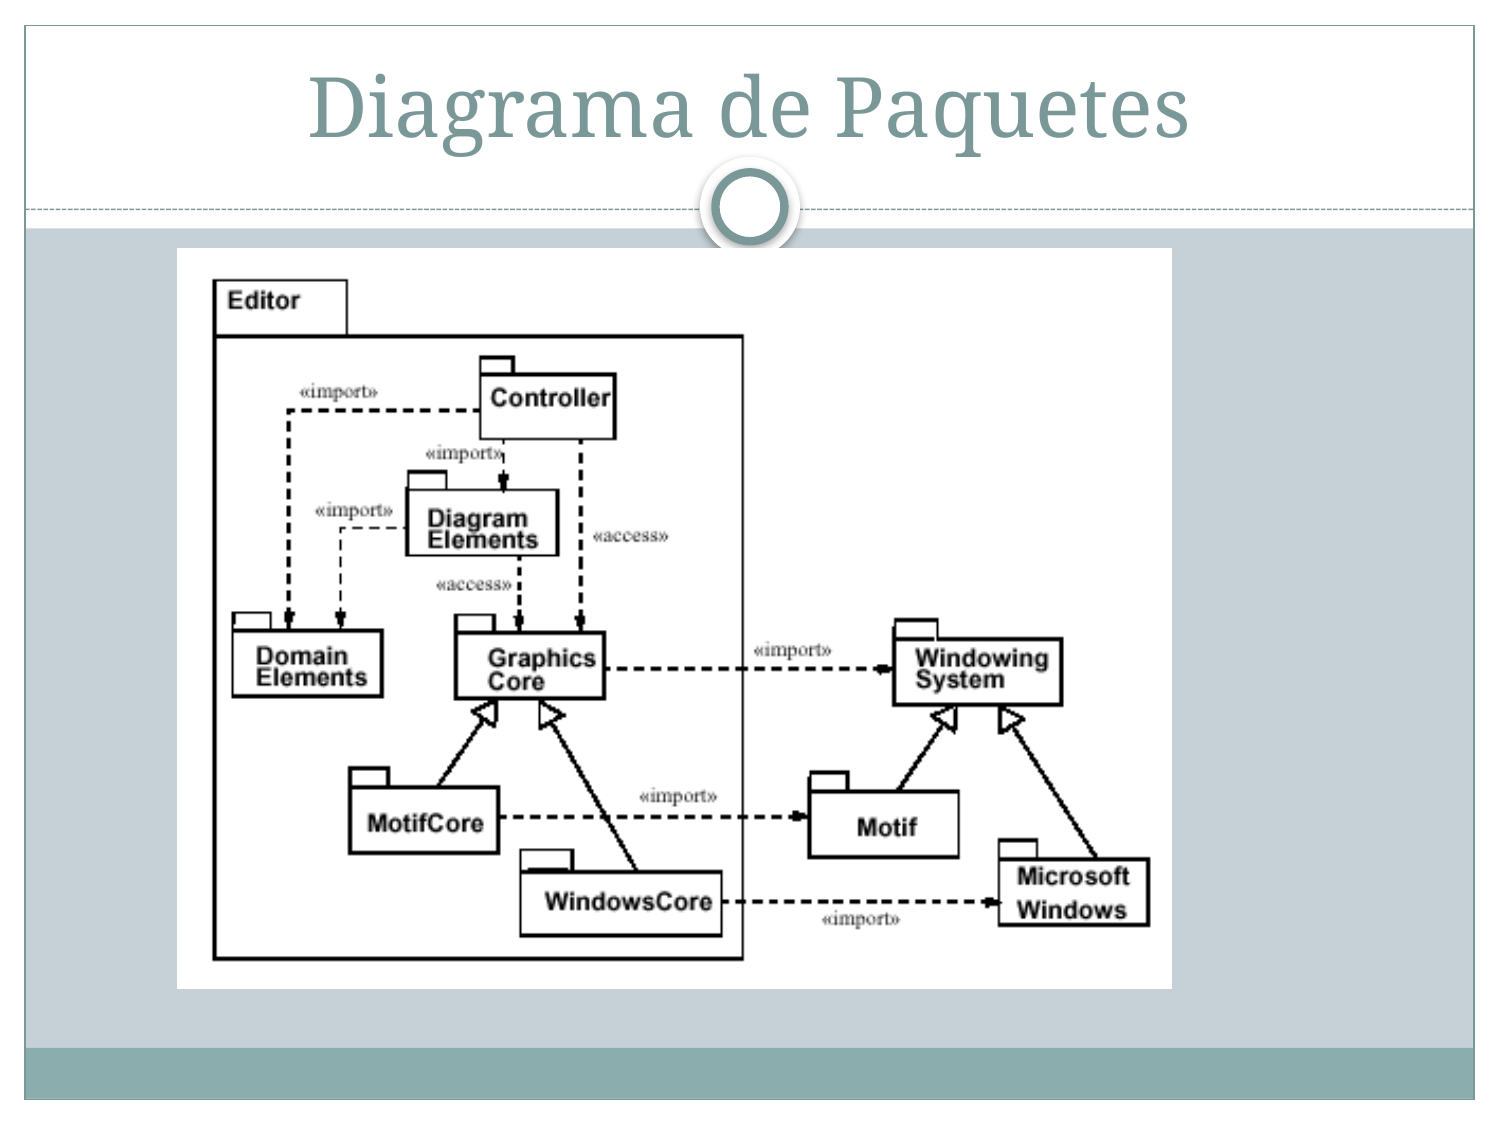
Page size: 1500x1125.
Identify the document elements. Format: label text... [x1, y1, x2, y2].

picture [177, 248, 1173, 989]
title Diagrama de Paquetes [49, 37, 1450, 162]
